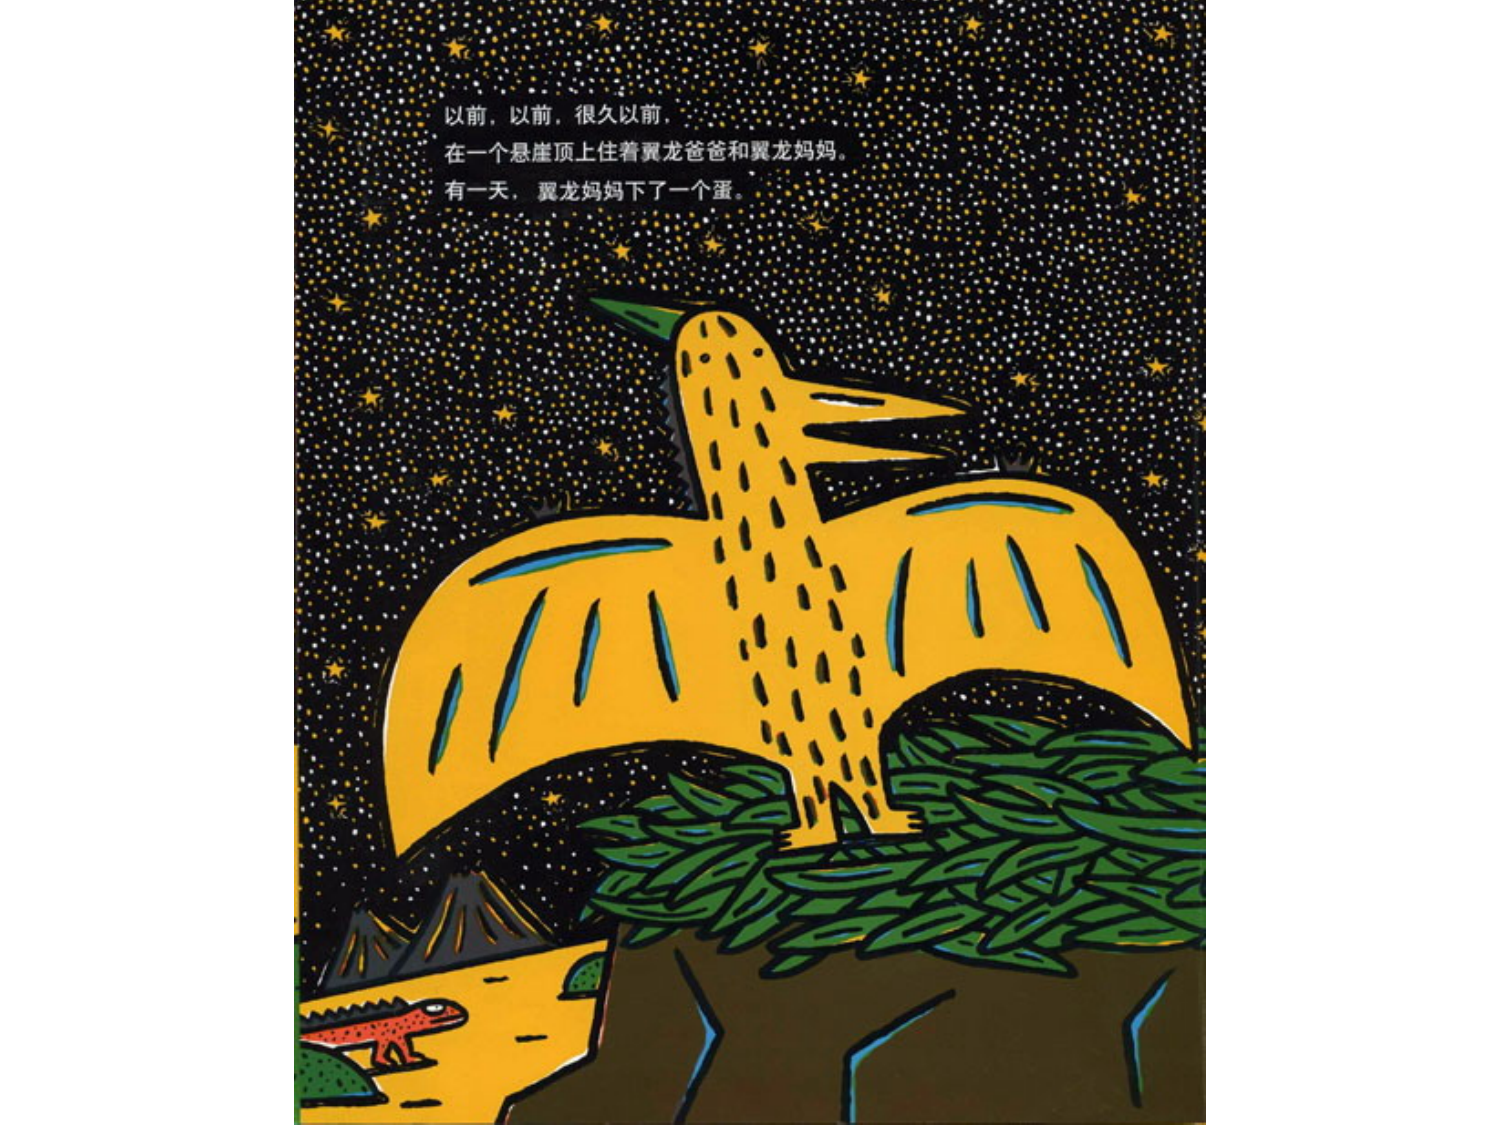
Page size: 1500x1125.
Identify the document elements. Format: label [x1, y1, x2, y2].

picture [294, 0, 1206, 1125]
